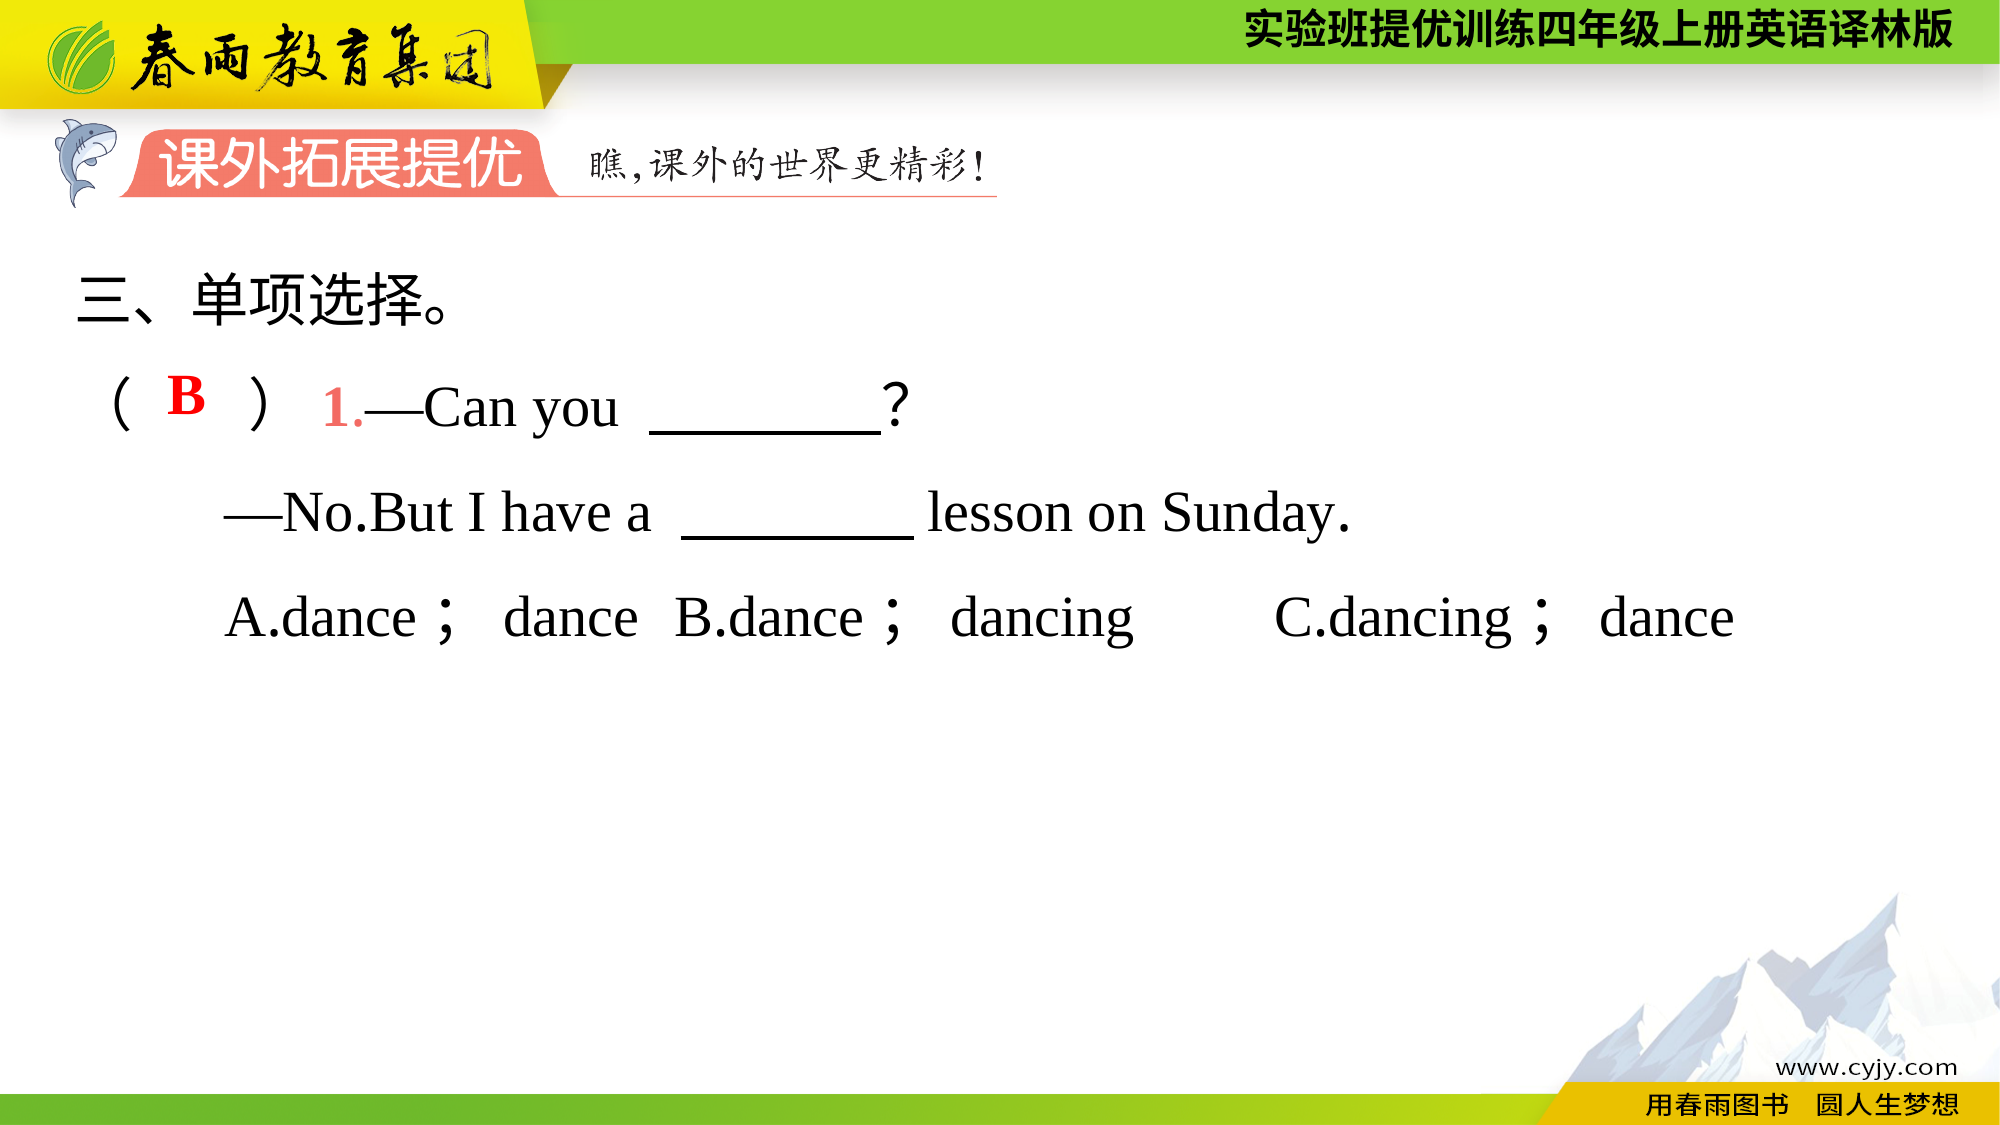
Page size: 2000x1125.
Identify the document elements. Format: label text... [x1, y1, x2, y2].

picture [0, 0, 2000, 1125]
text_box B [152, 348, 222, 434]
list 三、单项选择。 （ ）1.—Can you ？ —No.But I have a lesson on Sunday. A.dance；dance B.dance；dancing C.dancing；dance [59, 221, 1944, 661]
